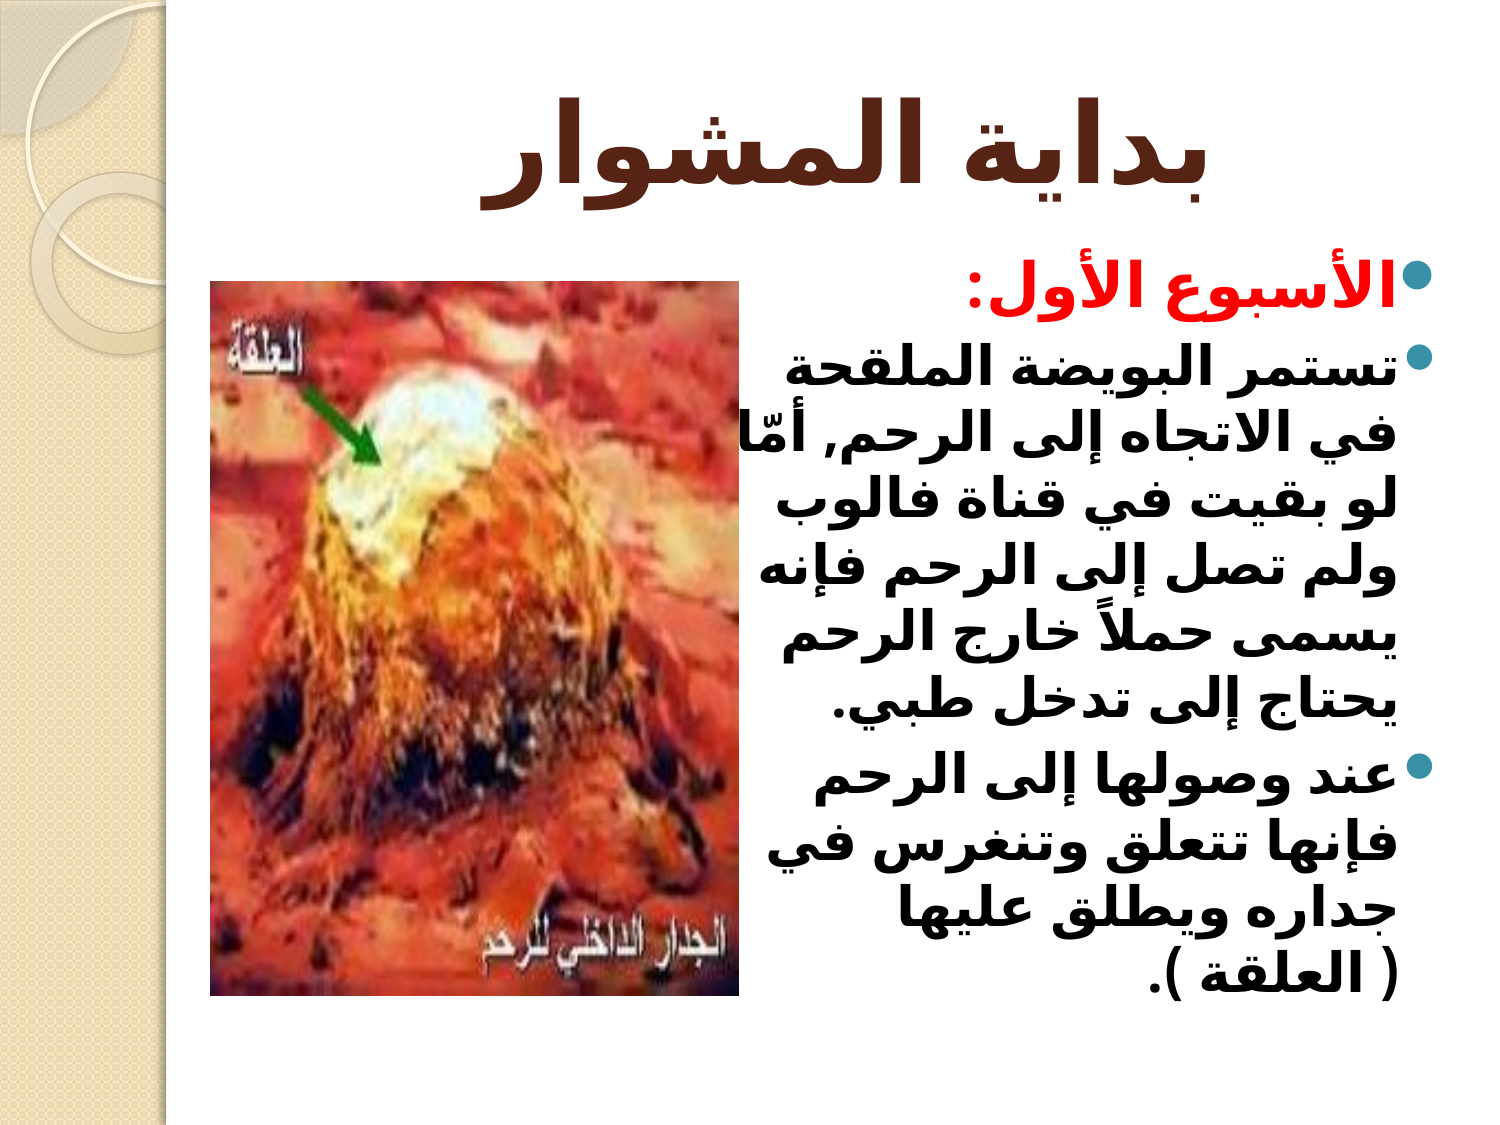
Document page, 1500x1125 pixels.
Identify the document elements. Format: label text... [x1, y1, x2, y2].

picture [210, 280, 739, 997]
title بداية المشوار [235, 45, 1466, 233]
list الأسبوع الأول: تستمر البويضة الملقحة في الاتجاه إلى الرحم, أمّا لو بقيت في قناة فالوب ولم تصل إلى الرحم فإنه يسمى حملاً خارج الرحم يحتاج إلى تدخل طبي. عند وصولها إلى الرحم فإنها تتعلق وتنغرس في جداره ويطلق عليها ( العلقة ). [691, 237, 1466, 1025]
